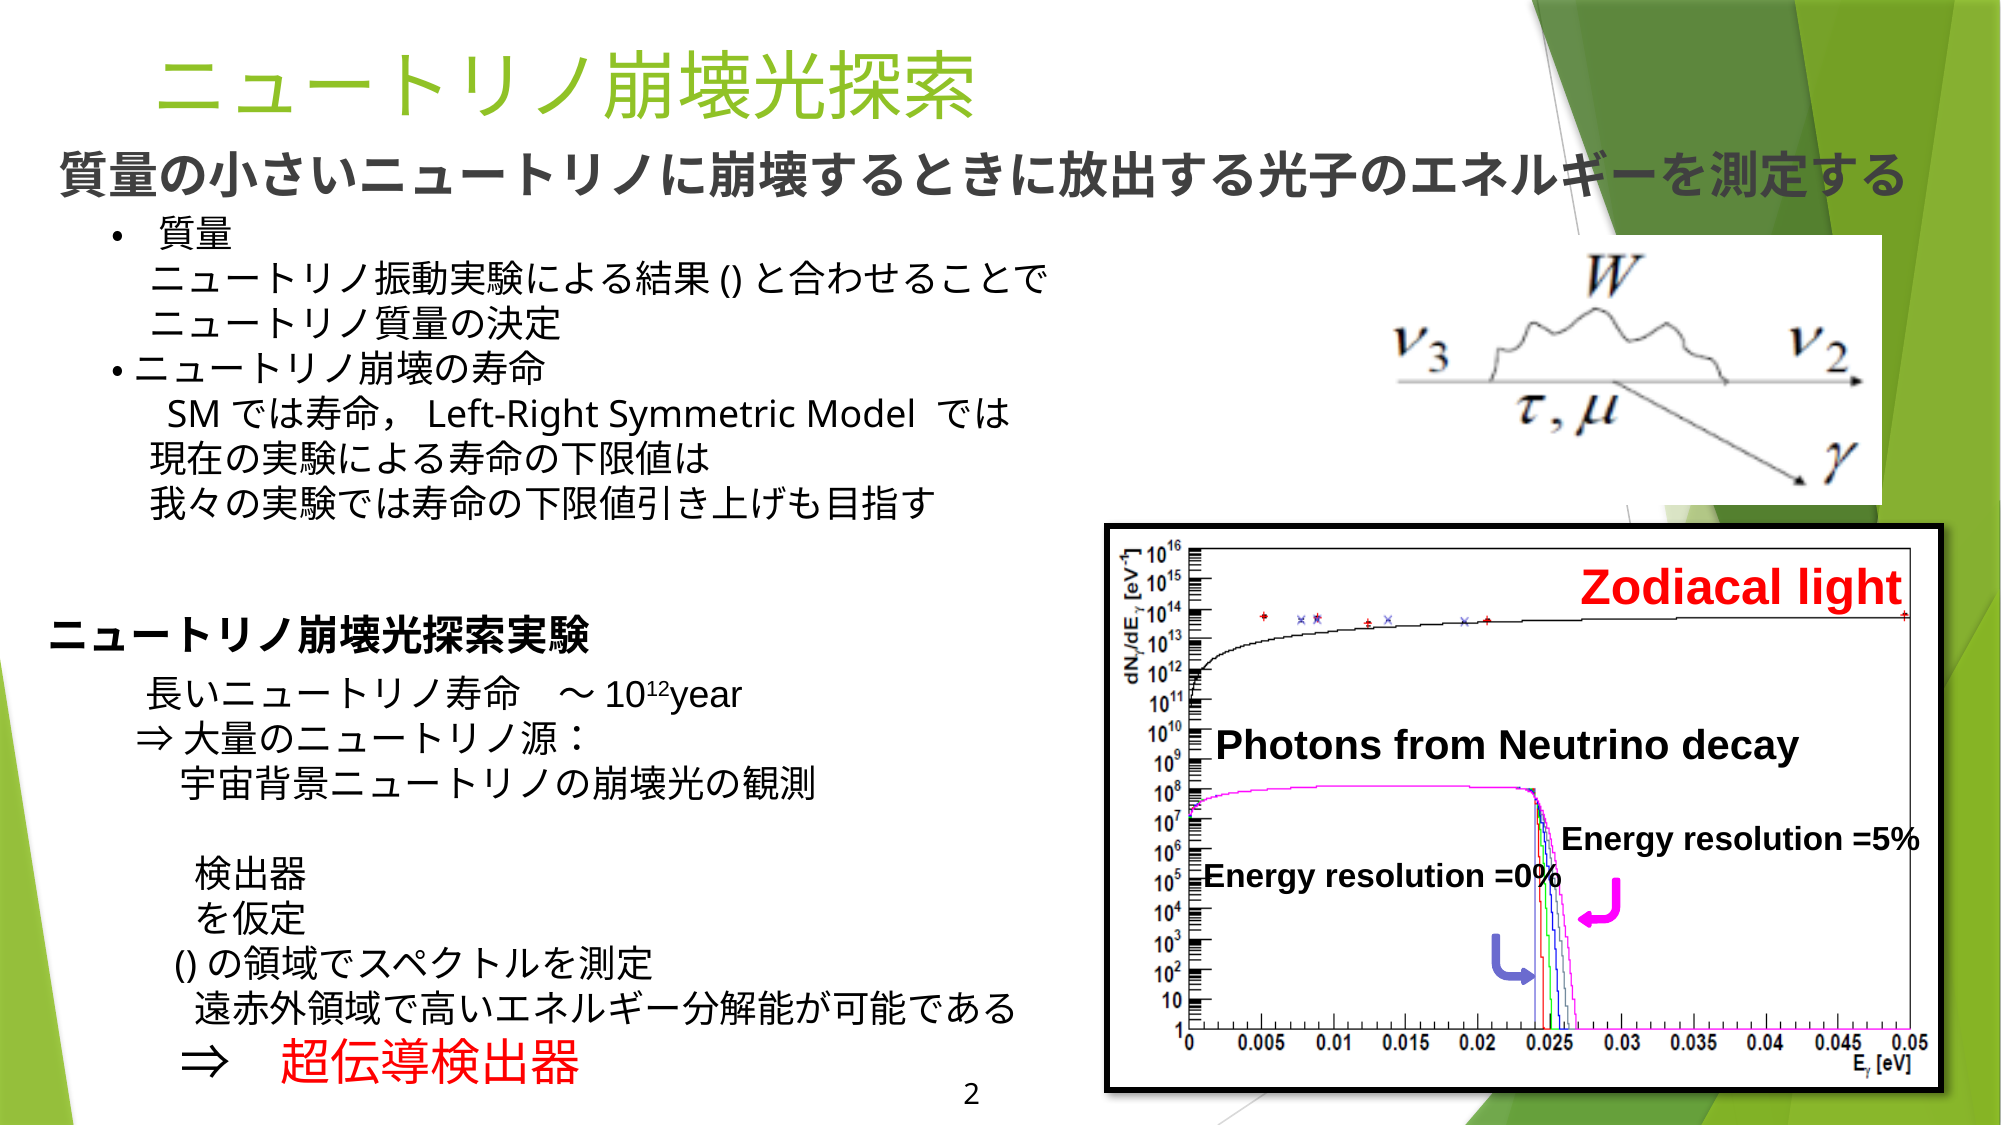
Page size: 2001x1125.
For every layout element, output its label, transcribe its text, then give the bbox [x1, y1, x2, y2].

picture [1375, 235, 1882, 506]
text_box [1109, 528, 1939, 1088]
text_box ニュートリノ崩壊光探索実験 [32, 601, 964, 667]
list 質量の小さいニュートリノに崩壊するときに放出する光子のエネルギーを測定する [43, 136, 1932, 789]
slide_number 2 [882, 1065, 995, 1125]
title ニュートリノ崩壊光探索 [137, 31, 1863, 136]
